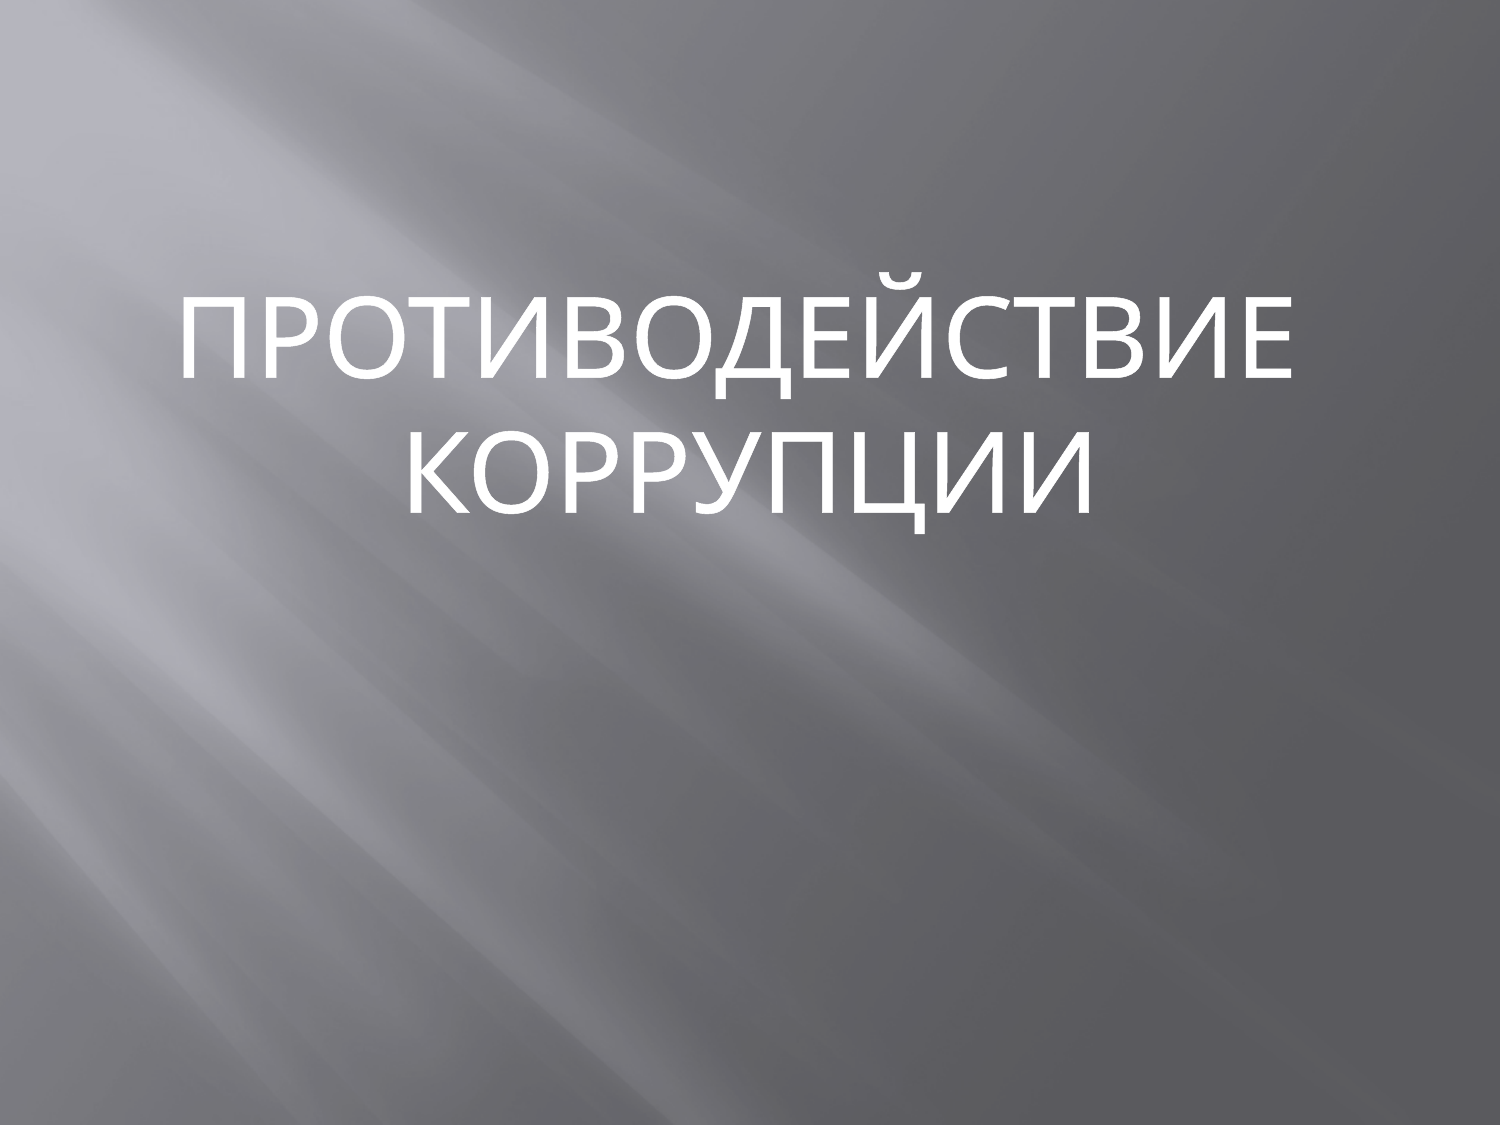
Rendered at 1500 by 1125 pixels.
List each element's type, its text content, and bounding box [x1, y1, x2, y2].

text_box ПРОТИВОДЕЙСТВИЕ КОРРУПЦИИ [116, 257, 1384, 543]
